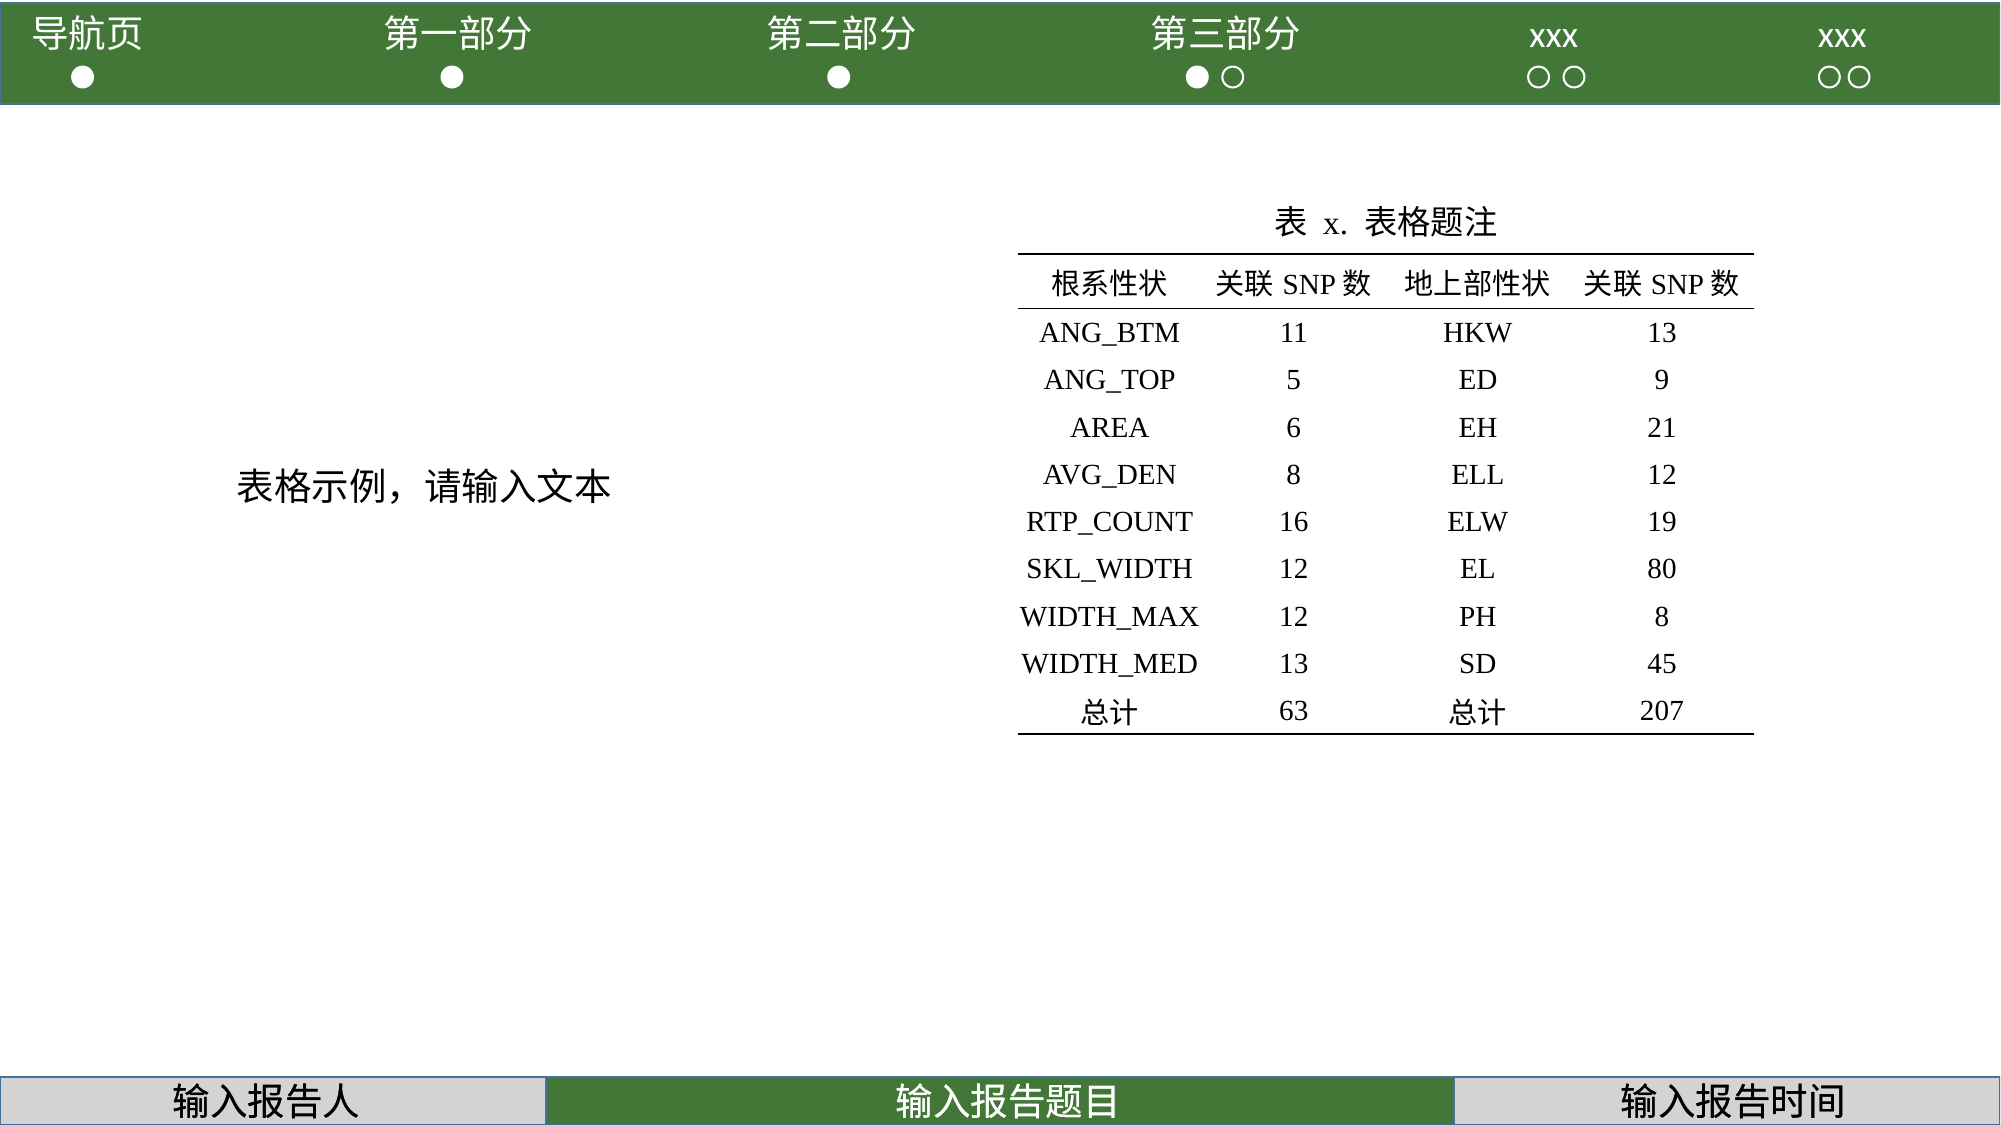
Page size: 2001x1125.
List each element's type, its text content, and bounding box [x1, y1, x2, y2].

table_cell 63 [1202, 686, 1386, 733]
table_cell RTP_COUNT [1018, 497, 1202, 545]
table_cell 5 [1202, 356, 1386, 403]
table_cell PH [1386, 592, 1570, 639]
table_cell 8 [1570, 592, 1754, 639]
table_cell 80 [1570, 545, 1754, 592]
table_cell 12 [1202, 592, 1386, 639]
table_header 根系性状 [1018, 255, 1202, 308]
table_cell AREA [1018, 403, 1202, 450]
table_cell 8 [1202, 450, 1386, 497]
table_cell ELW [1386, 497, 1570, 545]
table_cell 21 [1570, 403, 1754, 450]
text_box 输入报告时间 [1606, 1070, 1917, 1125]
table_cell ANG_TOP [1018, 356, 1202, 403]
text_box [72, 66, 1870, 88]
table_cell EL [1386, 545, 1570, 592]
table_cell 11 [1202, 309, 1386, 356]
table_cell 6 [1202, 403, 1386, 450]
table_cell 12 [1570, 450, 1754, 497]
table_cell ANG_BTM [1018, 309, 1202, 356]
text_box 输入报告题目 [597, 1070, 1420, 1125]
table_header 关联SNP数 [1202, 255, 1386, 308]
table_cell EH [1386, 403, 1570, 450]
table_cell SKL_WIDTH [1018, 545, 1202, 592]
table_cell 16 [1202, 497, 1386, 545]
table_cell 总计 [1386, 686, 1570, 733]
table_cell SD [1386, 639, 1570, 686]
table_cell 19 [1570, 497, 1754, 545]
table_header 地上部性状 [1386, 255, 1570, 308]
table_cell ELL [1386, 450, 1570, 497]
table_cell AVG_DEN [1018, 450, 1202, 497]
table_cell WIDTH_MED [1018, 639, 1202, 686]
table_header 关联SNP数 [1570, 255, 1754, 308]
table_cell WIDTH_MAX [1018, 592, 1202, 639]
table_cell 13 [1570, 309, 1754, 356]
table_cell 207 [1570, 686, 1754, 733]
table_cell HKW [1386, 309, 1570, 356]
table_cell 13 [1202, 639, 1386, 686]
table_cell 45 [1570, 639, 1754, 686]
table_cell 12 [1202, 545, 1386, 592]
table_cell 9 [1570, 356, 1754, 403]
text_box 表格示例，请输入文本 [221, 458, 627, 515]
text_box 输入报告人 [158, 1070, 411, 1125]
table_cell 总计 [1018, 686, 1202, 733]
text_box 表 x. 表格题注 [1259, 192, 1513, 249]
table_cell ED [1386, 356, 1570, 403]
